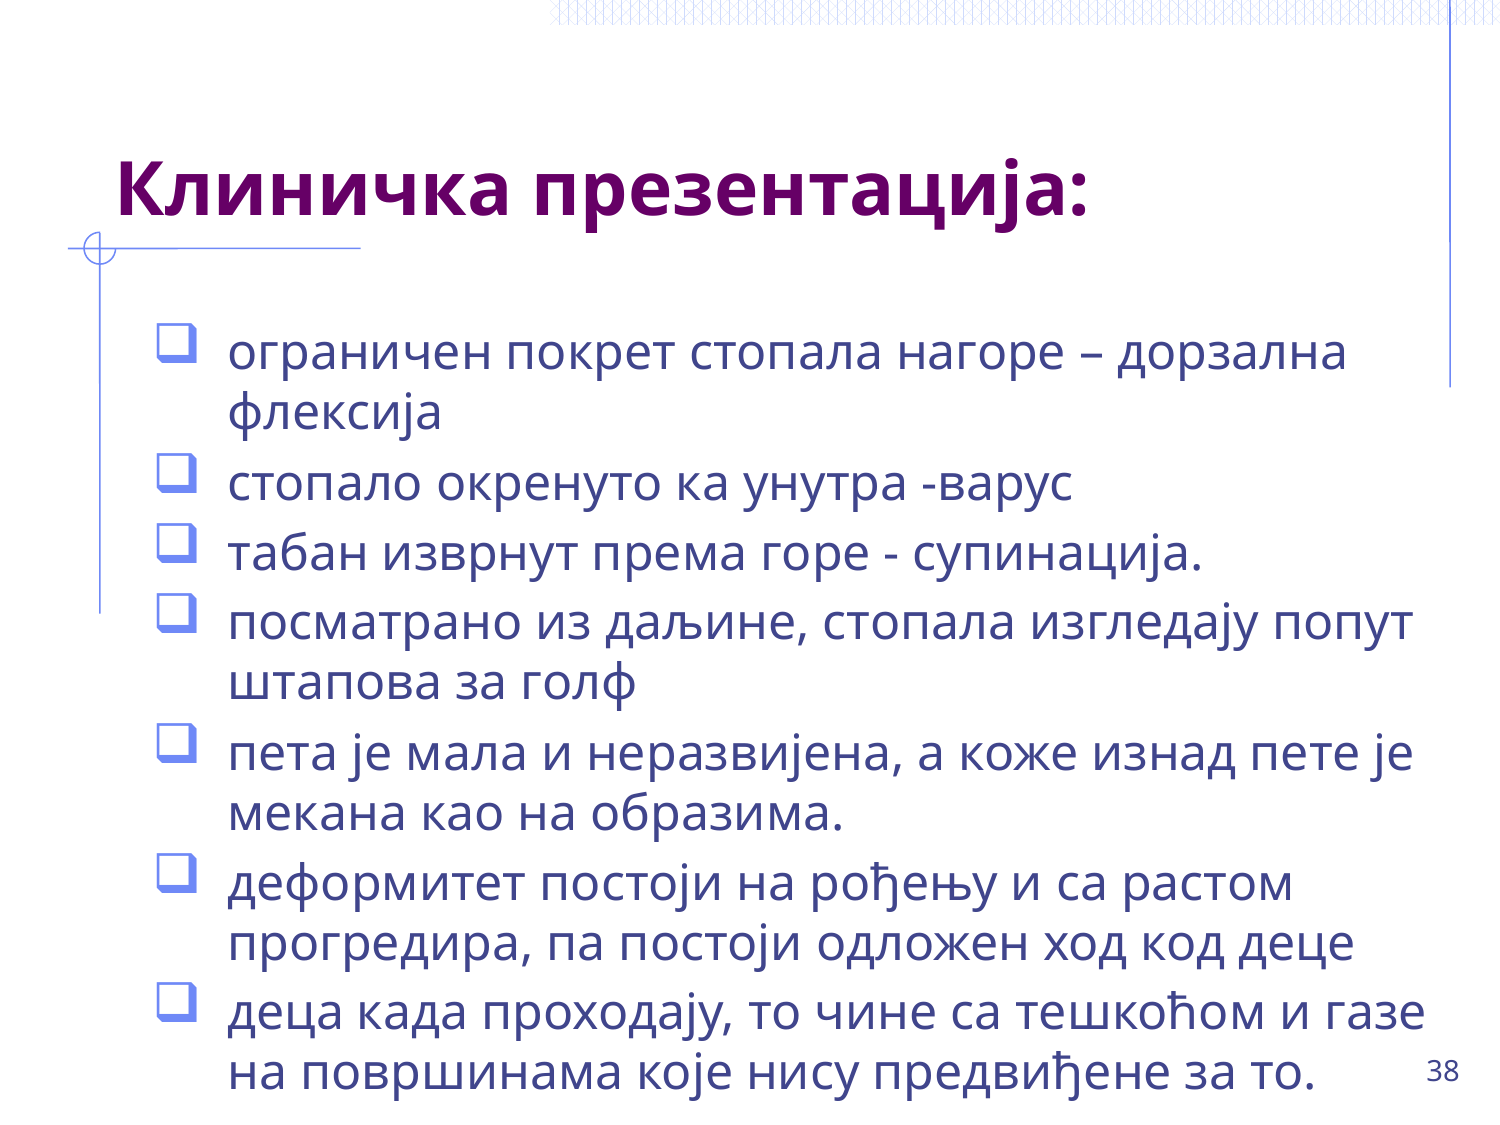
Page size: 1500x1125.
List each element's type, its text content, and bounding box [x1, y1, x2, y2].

list ограничен покрет стопала нагоре – дорзална флексија стопало окренуто ка унутра -варус табан изврнут према горе - супинација. посматрано из даљине, стопала изгледају попут штапова за голф пета је мала и неразвијена, а коже изнад пете је мекана као на образима. деформитет постоји на рођењу и са растом прогредира, па постоји одложен ход код деце деца када проходају, то чине са тешкоћом и газе на површинама које нису предвиђене за то. [137, 312, 1500, 988]
slide_number 38 [1162, 1025, 1475, 1100]
title Клиничка презентација: [99, 49, 1376, 238]
